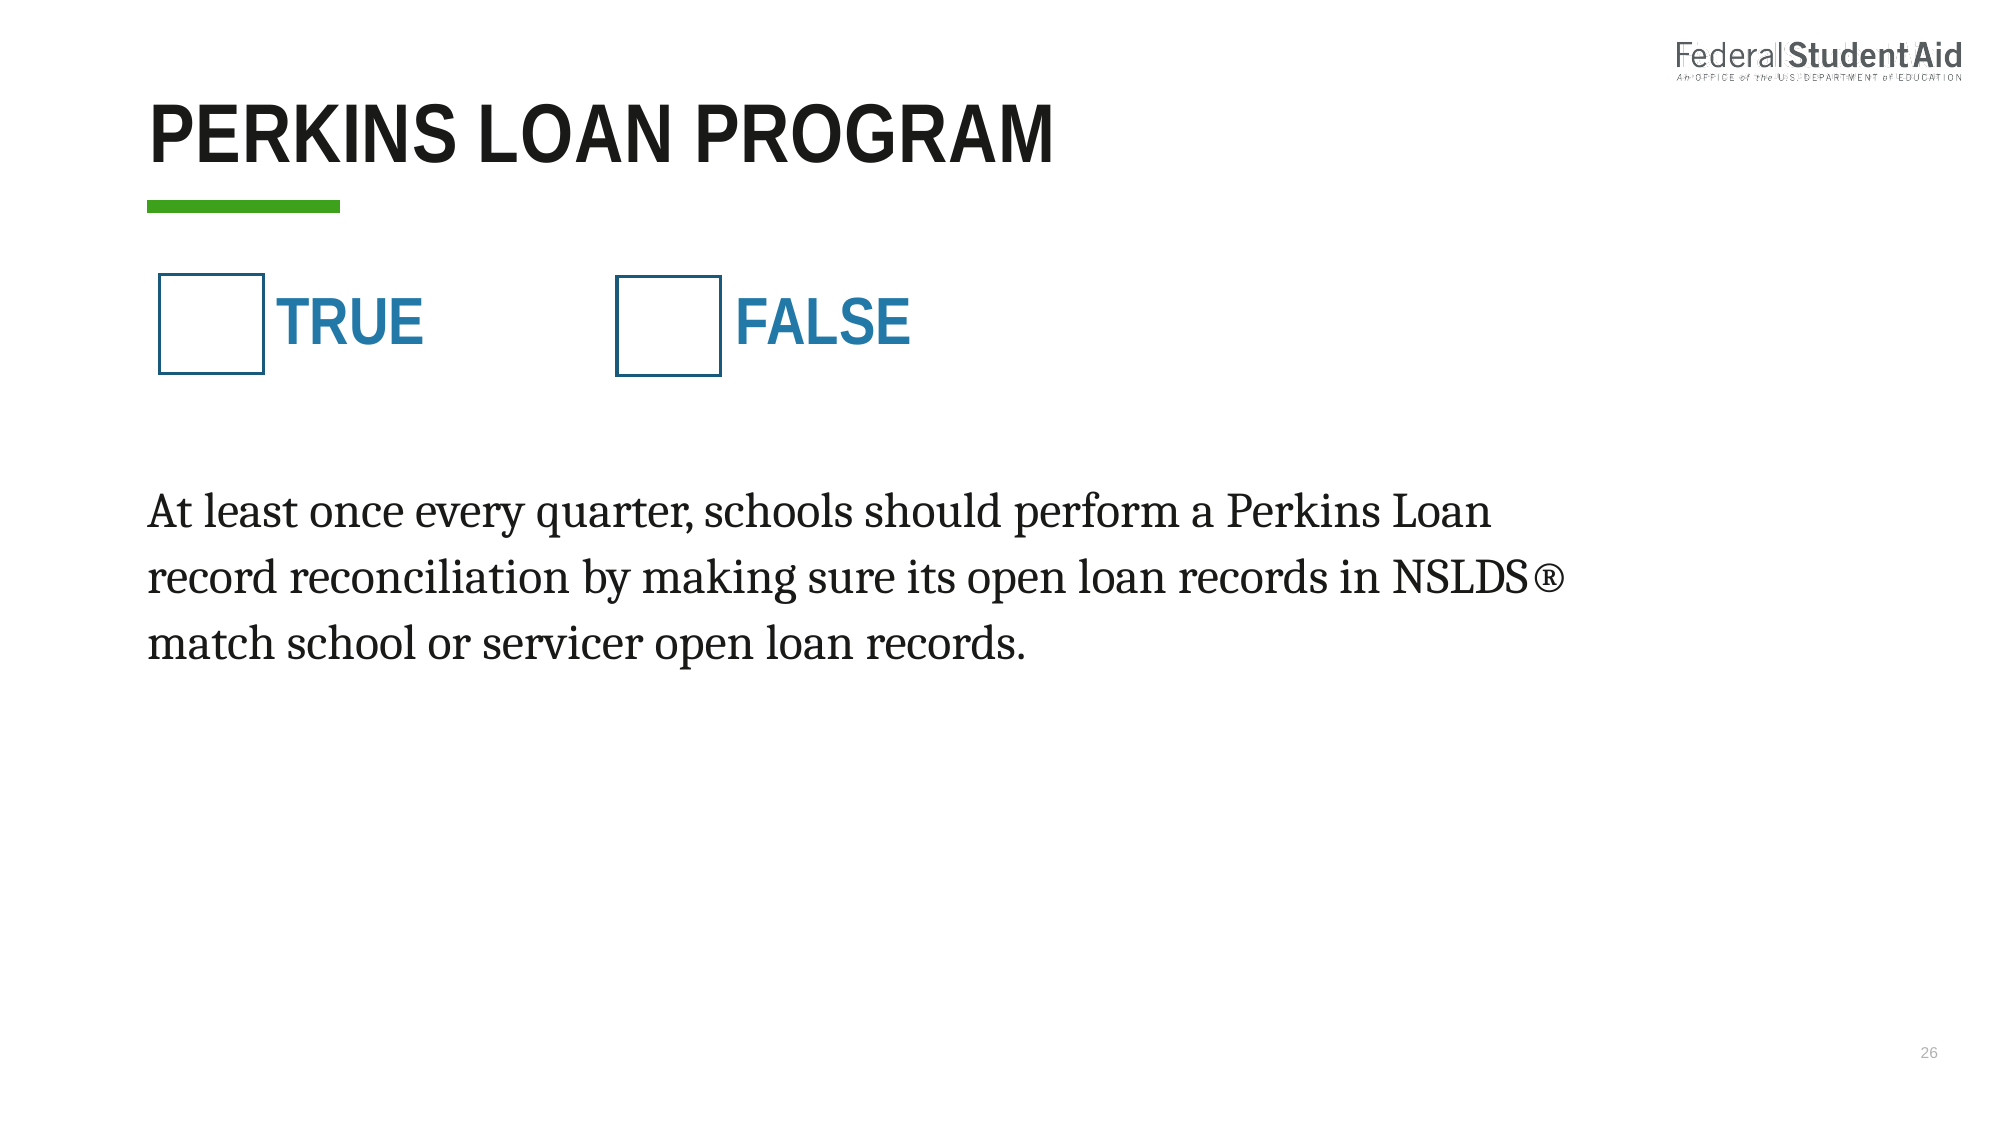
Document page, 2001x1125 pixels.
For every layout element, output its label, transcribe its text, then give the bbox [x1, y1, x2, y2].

list At least once every quarter, schools should perform a Perkins Loan record reconciliation by making sure its open loan records in NSLDS® match school or servicer open loan records. [147, 463, 1606, 878]
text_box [159, 274, 721, 376]
slide_number 26 [1920, 1042, 1986, 1094]
picture [1651, 16, 1986, 106]
title Perkins loan program [149, 57, 1606, 189]
list True false [149, 287, 932, 387]
